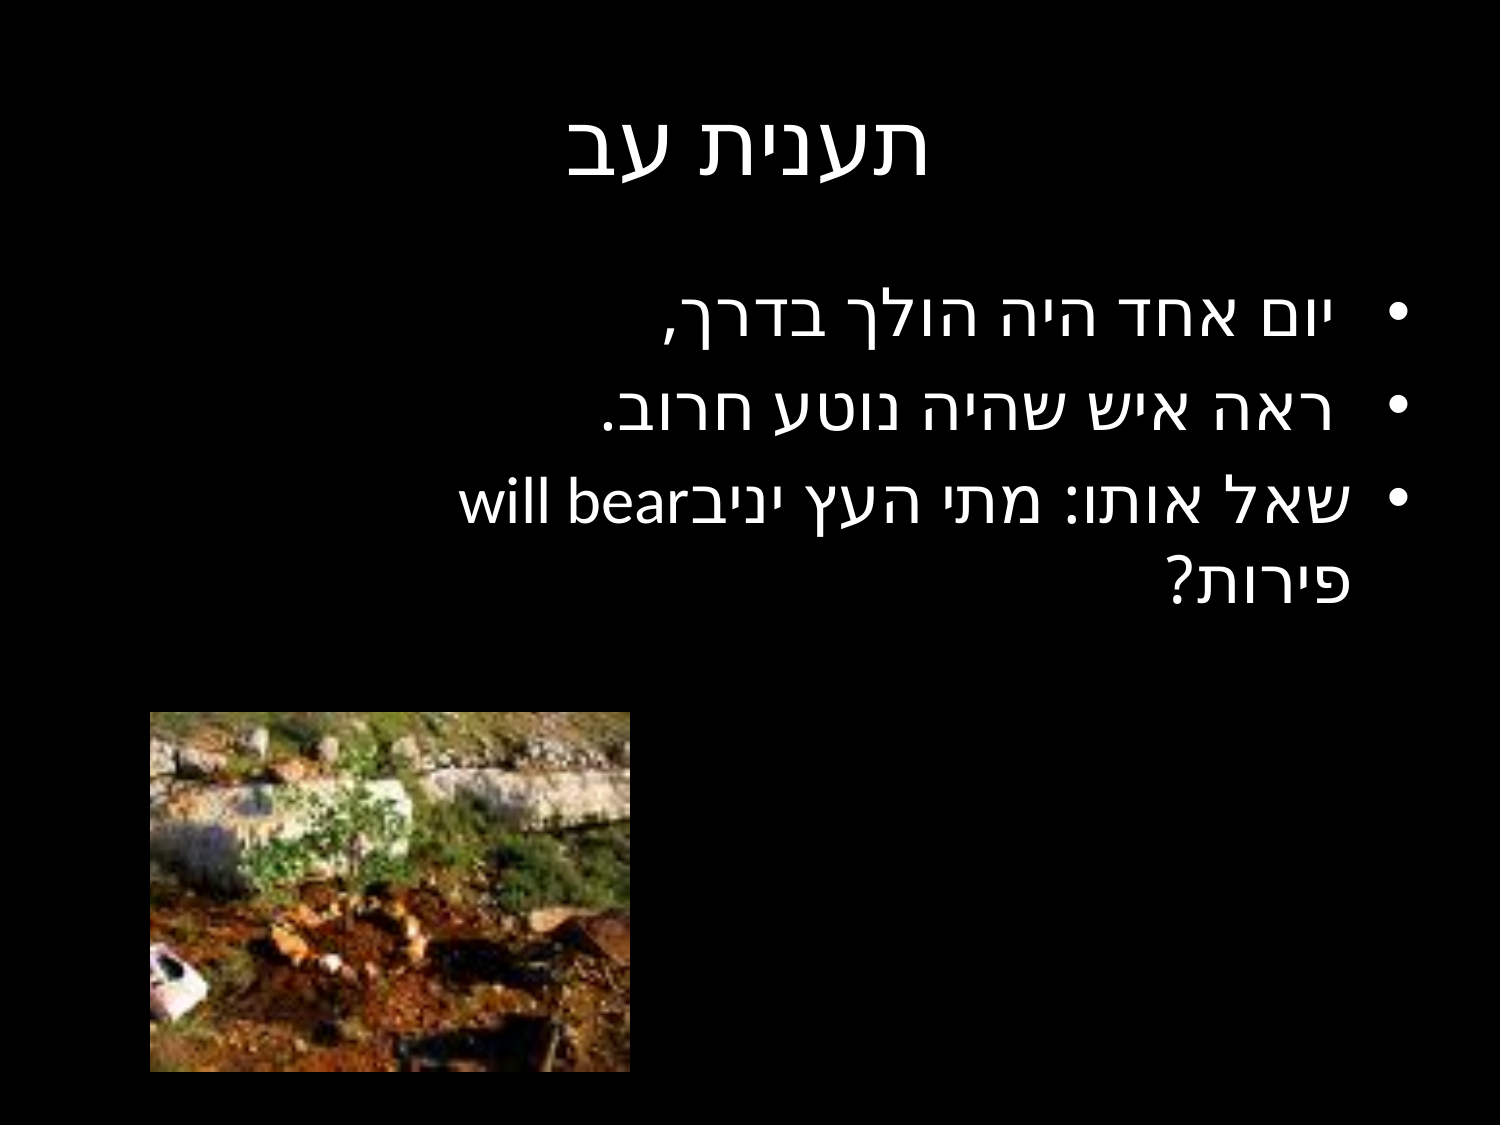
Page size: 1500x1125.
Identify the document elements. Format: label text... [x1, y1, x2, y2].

list יום אחד היה הולך בדרך, ראה איש שהיה נוטע חרוב. שאל אותו: מתי העץ יניבwill bear פירות? [324, 262, 1425, 663]
picture [149, 712, 630, 1073]
title תענית עב [75, 45, 1425, 233]
